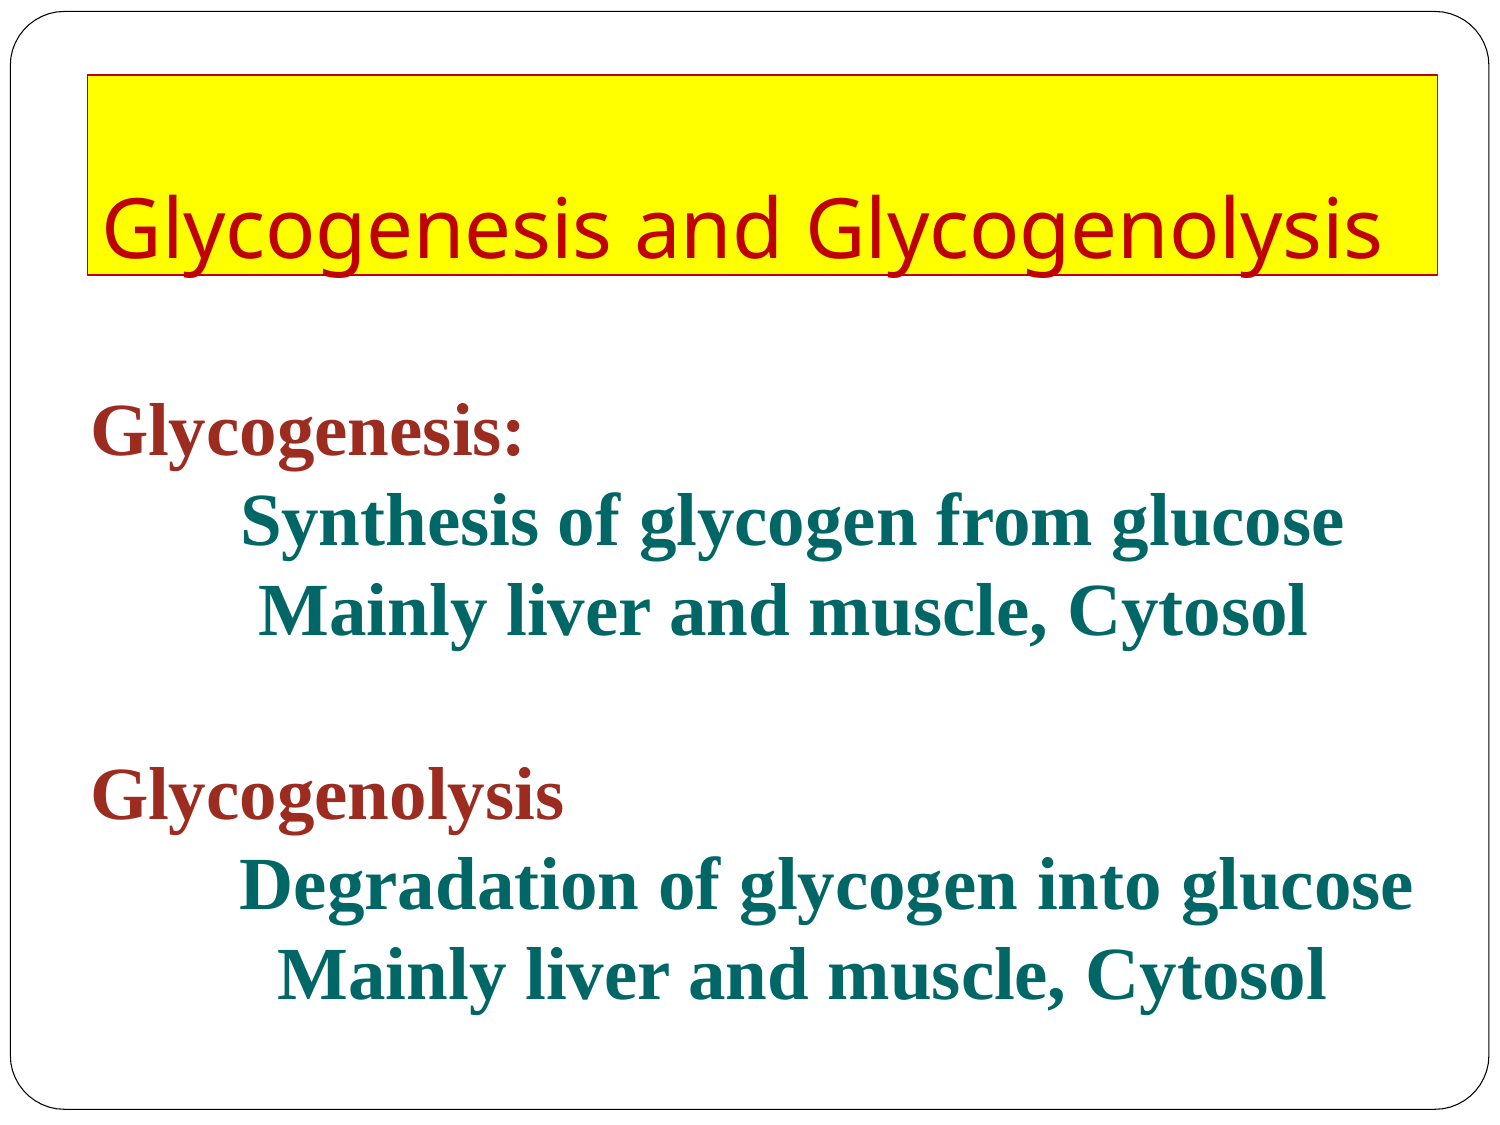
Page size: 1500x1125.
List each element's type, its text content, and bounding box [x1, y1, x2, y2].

title Glycogenesis and Glycogenolysis [87, 75, 1438, 276]
text_box Glycogenesis: Synthesis of glycogen from glucose Mainly liver and muscle, Cytosol Glycogenolysis Degradation of glycogen into glucose Mainly liver and muscle, Cytosol [87, 380, 1417, 1015]
